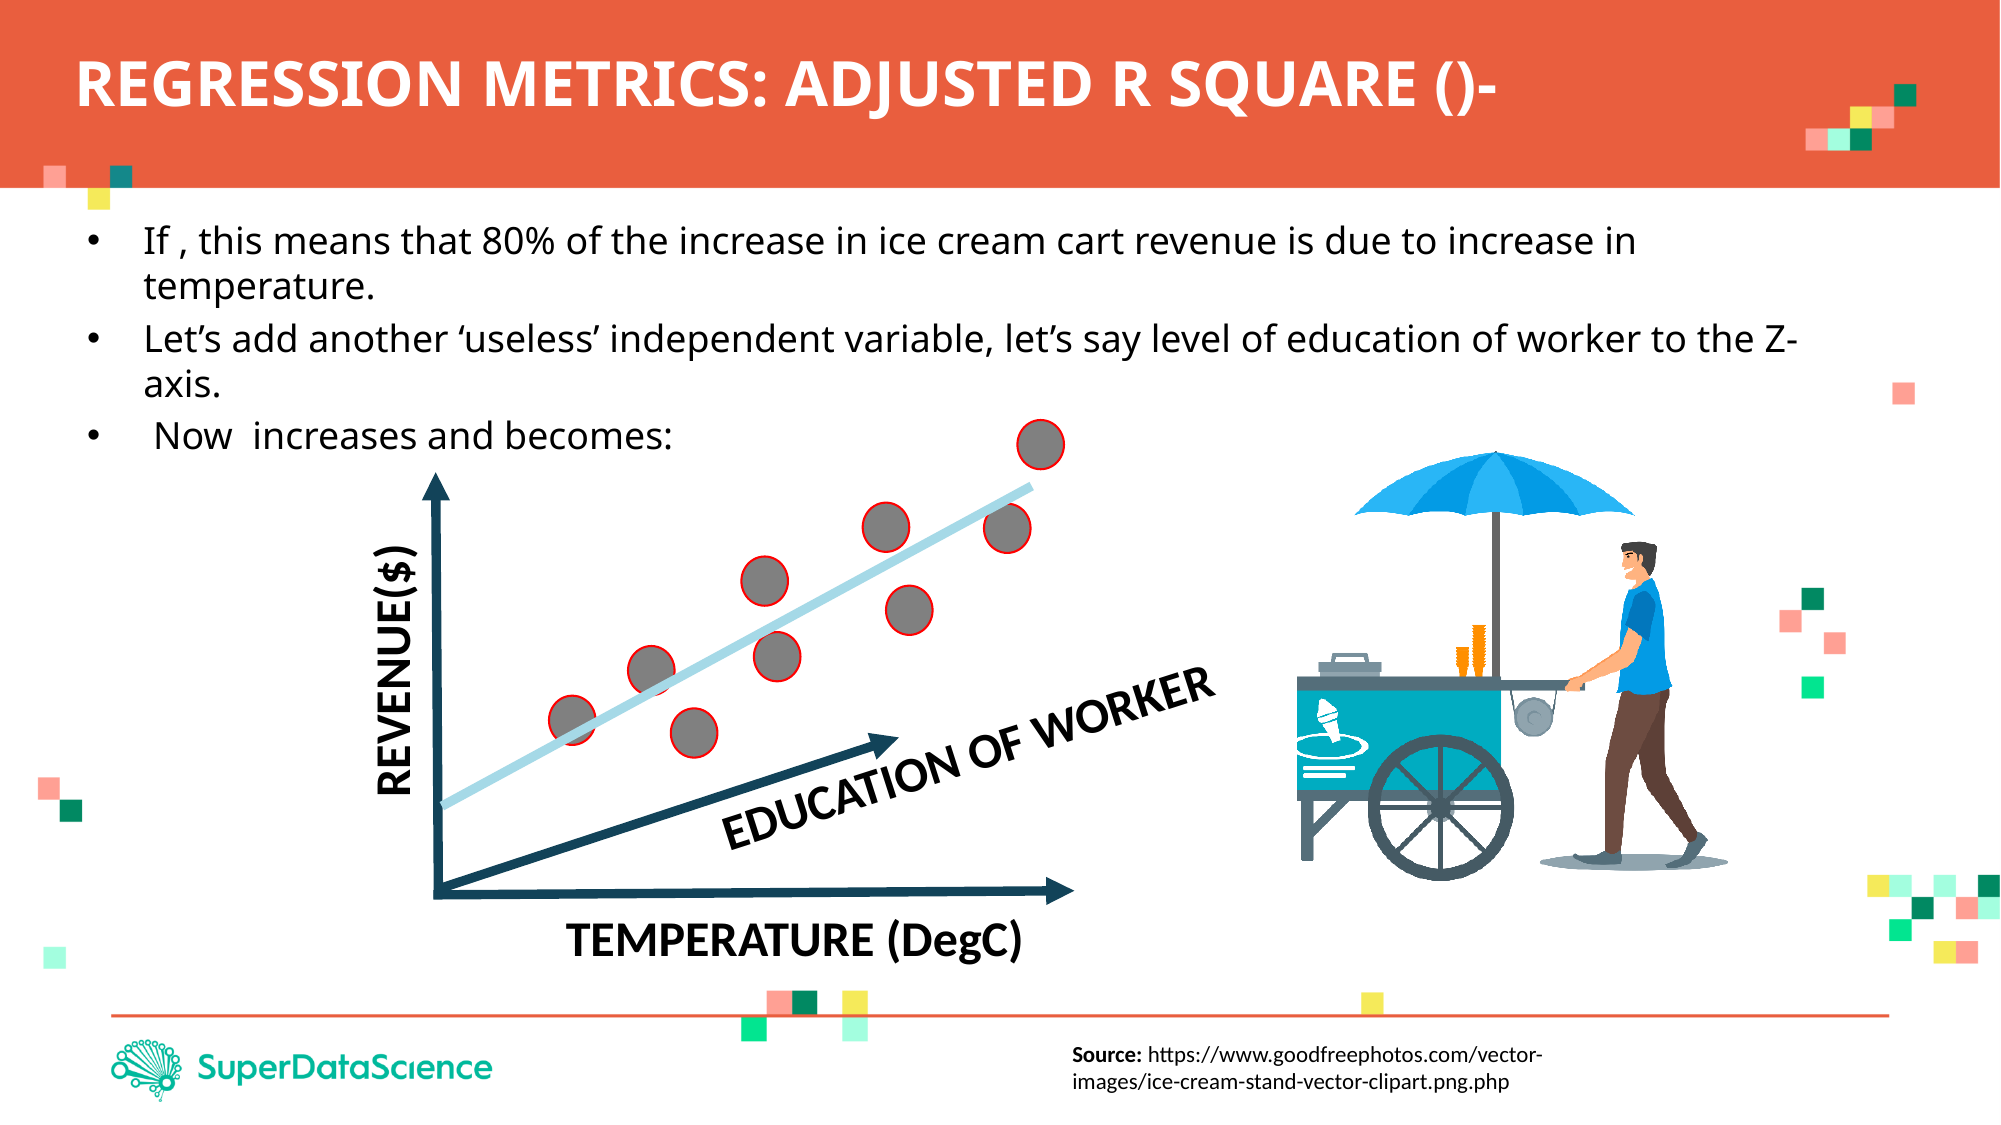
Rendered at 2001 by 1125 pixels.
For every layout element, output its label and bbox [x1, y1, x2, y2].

text_box [441, 486, 1032, 807]
picture [0, 0, 2000, 1125]
text_box [435, 472, 439, 899]
text_box [441, 737, 899, 888]
text_box [439, 890, 1075, 895]
